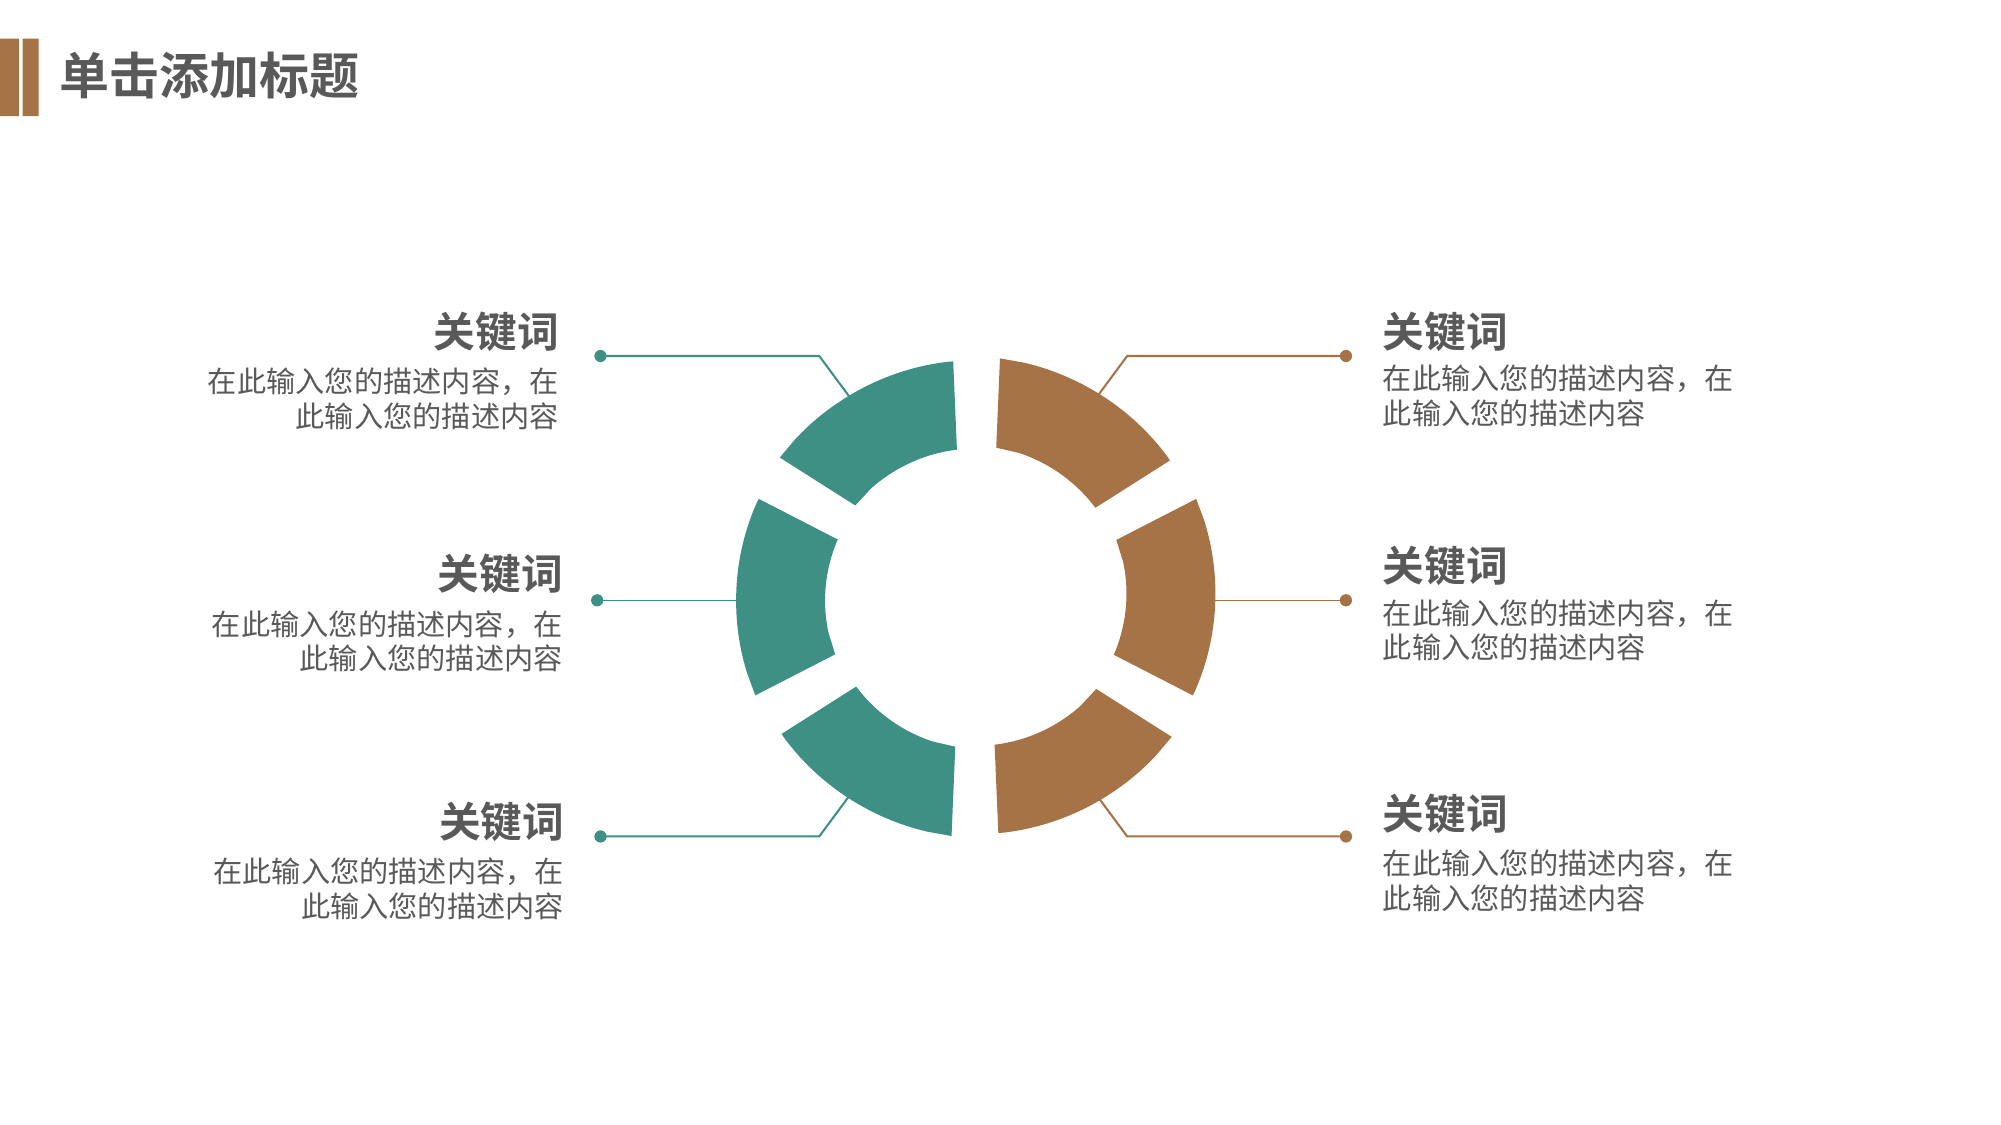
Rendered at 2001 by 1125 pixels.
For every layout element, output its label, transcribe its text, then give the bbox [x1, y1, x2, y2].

text_box 在此输入您的描述内容，在此输入您的描述内容 [1368, 353, 1756, 438]
text_box 关键词 [1368, 780, 1536, 846]
text_box [995, 357, 1172, 510]
text_box 在此输入您的描述内容，在此输入您的描述内容 [191, 845, 579, 931]
text_box [1099, 349, 1353, 399]
text_box 关键词 [411, 787, 579, 853]
text_box [594, 793, 848, 843]
text_box 在此输入您的描述内容，在此输入您的描述内容 [190, 598, 578, 684]
text_box [22, 38, 40, 117]
text_box [0, 38, 20, 117]
text_box [780, 685, 957, 838]
text_box [735, 497, 840, 697]
text_box [1112, 497, 1217, 697]
text_box 单击添加标题 [44, 37, 540, 113]
text_box 在此输入您的描述内容，在此输入您的描述内容 [1368, 587, 1756, 673]
text_box 在此输入您的描述内容，在此输入您的描述内容 [1368, 838, 1756, 923]
text_box [778, 360, 959, 507]
text_box 关键词 [1368, 532, 1536, 598]
text_box [1100, 794, 1353, 843]
text_box [594, 349, 849, 400]
text_box 在此输入您的描述内容，在此输入您的描述内容 [186, 355, 574, 441]
text_box 关键词 [1368, 298, 1536, 363]
text_box 关键词 [409, 540, 578, 606]
text_box 关键词 [405, 297, 574, 363]
text_box [993, 687, 1174, 835]
